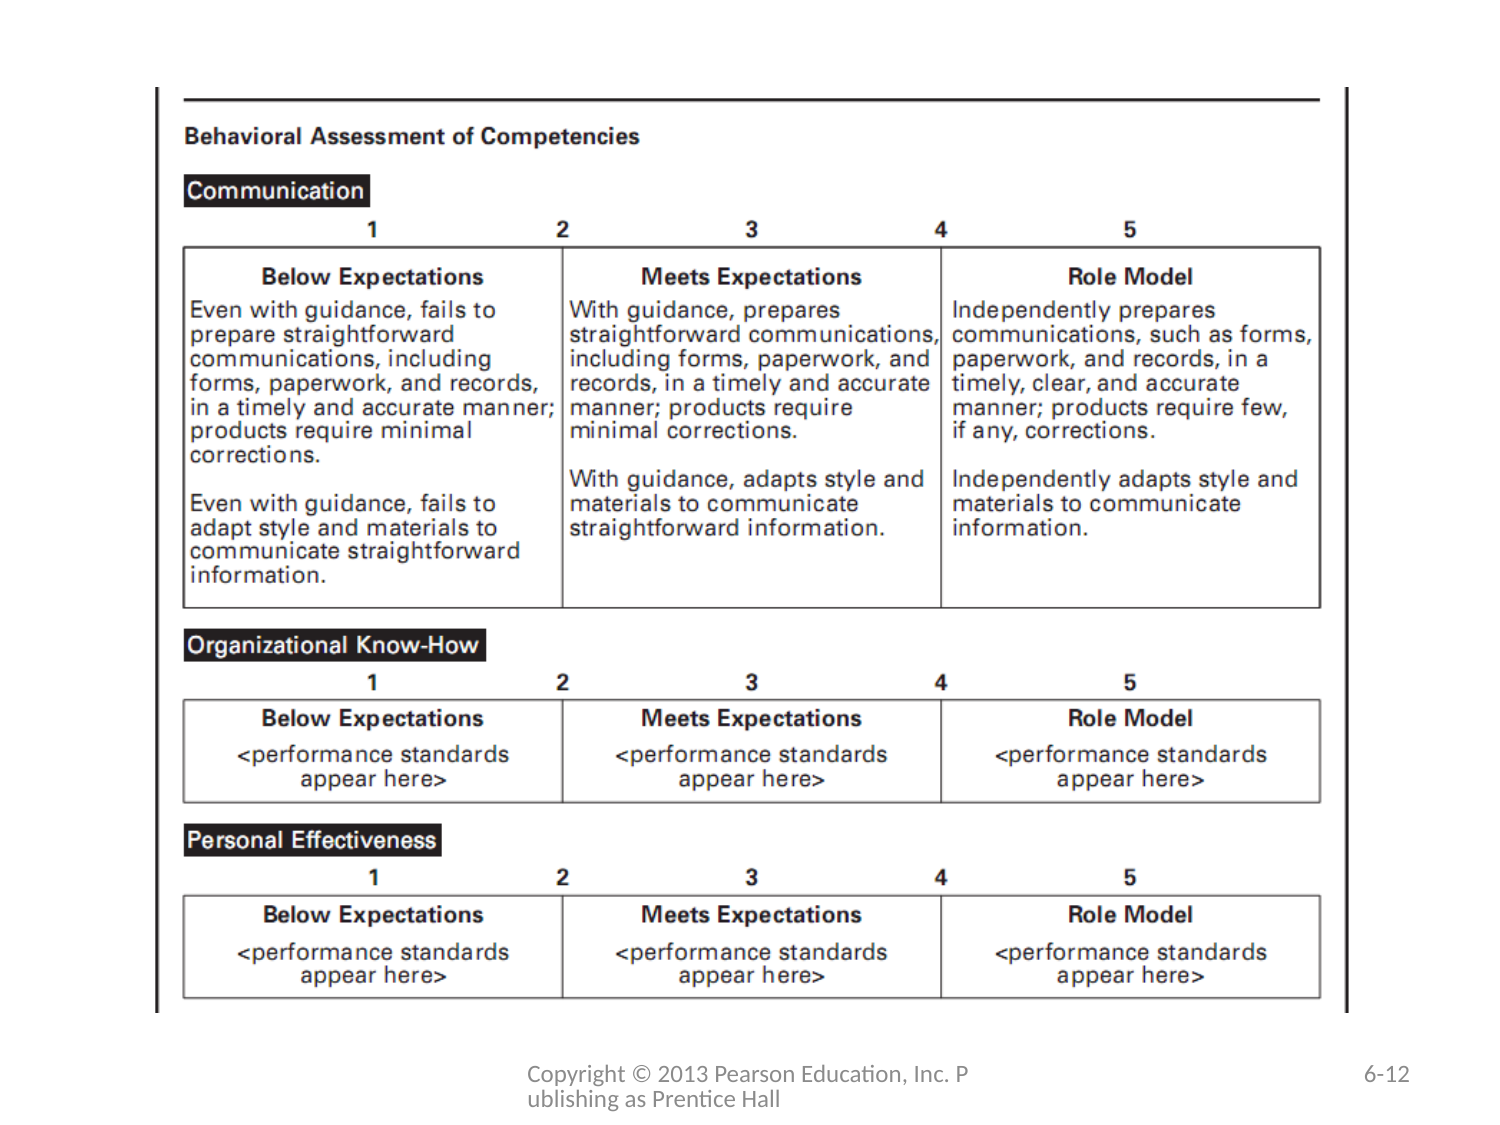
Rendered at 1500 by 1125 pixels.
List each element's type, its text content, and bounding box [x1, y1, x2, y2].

footer Copyright © 2013 Pearson Education, Inc. Publishing as Prentice Hall [512, 1042, 988, 1103]
picture [144, 87, 1356, 1013]
slide_number 6-12 [1074, 1042, 1425, 1103]
